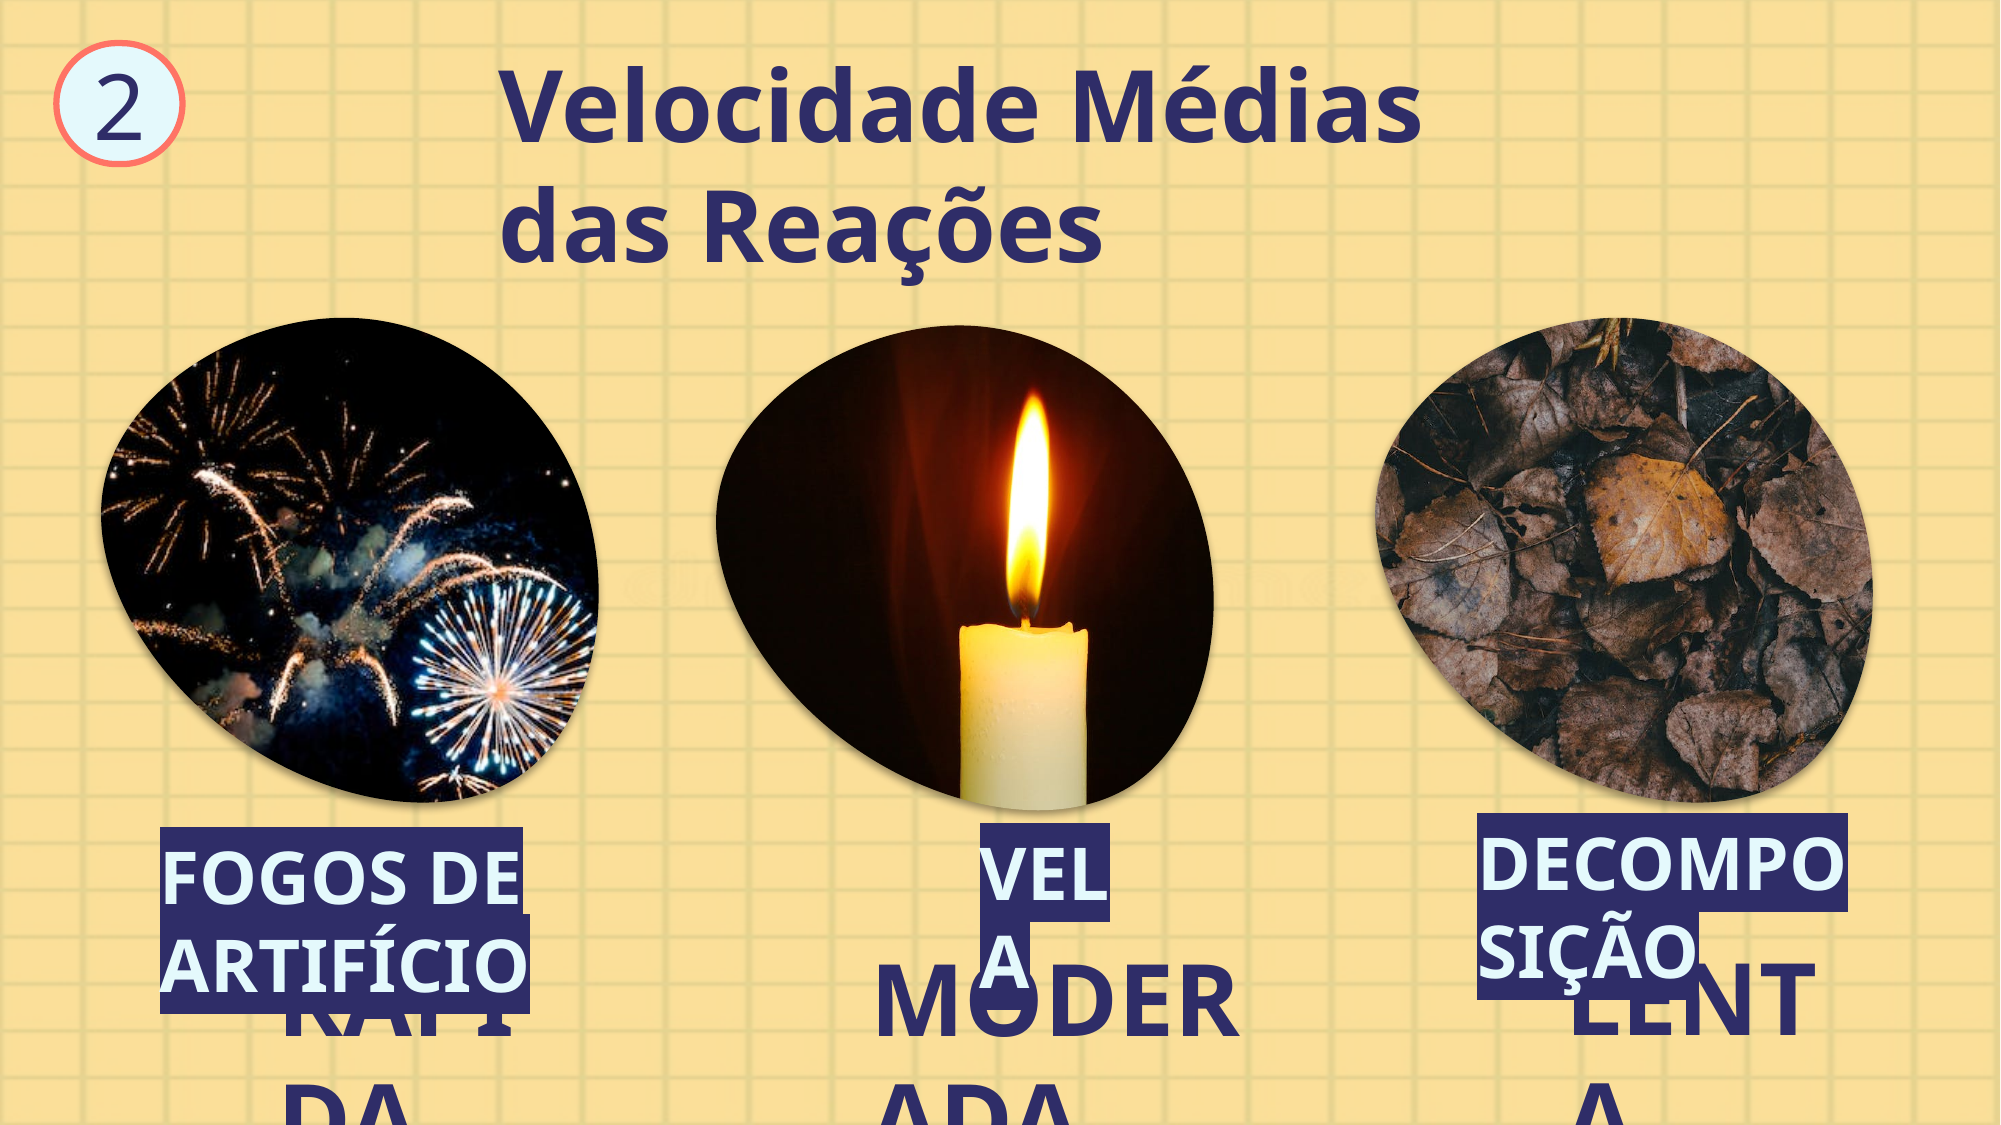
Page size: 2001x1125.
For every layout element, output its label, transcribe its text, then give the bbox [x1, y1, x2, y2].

text_box LENTA [1550, 1001, 1873, 1125]
text_box 2 [55, 42, 184, 166]
text_box Velocidade Médias das Reações [484, 35, 1584, 290]
text_box DECOMPOSIÇÃO [1462, 810, 1883, 1001]
text_box RÁPIDA [262, 1015, 557, 1125]
text_box VELA [964, 820, 1134, 1011]
picture [0, 0, 2001, 1125]
text_box FOGOS DE ARTIFÍCIO [144, 824, 642, 1015]
text_box MODERADA [855, 928, 1305, 1125]
